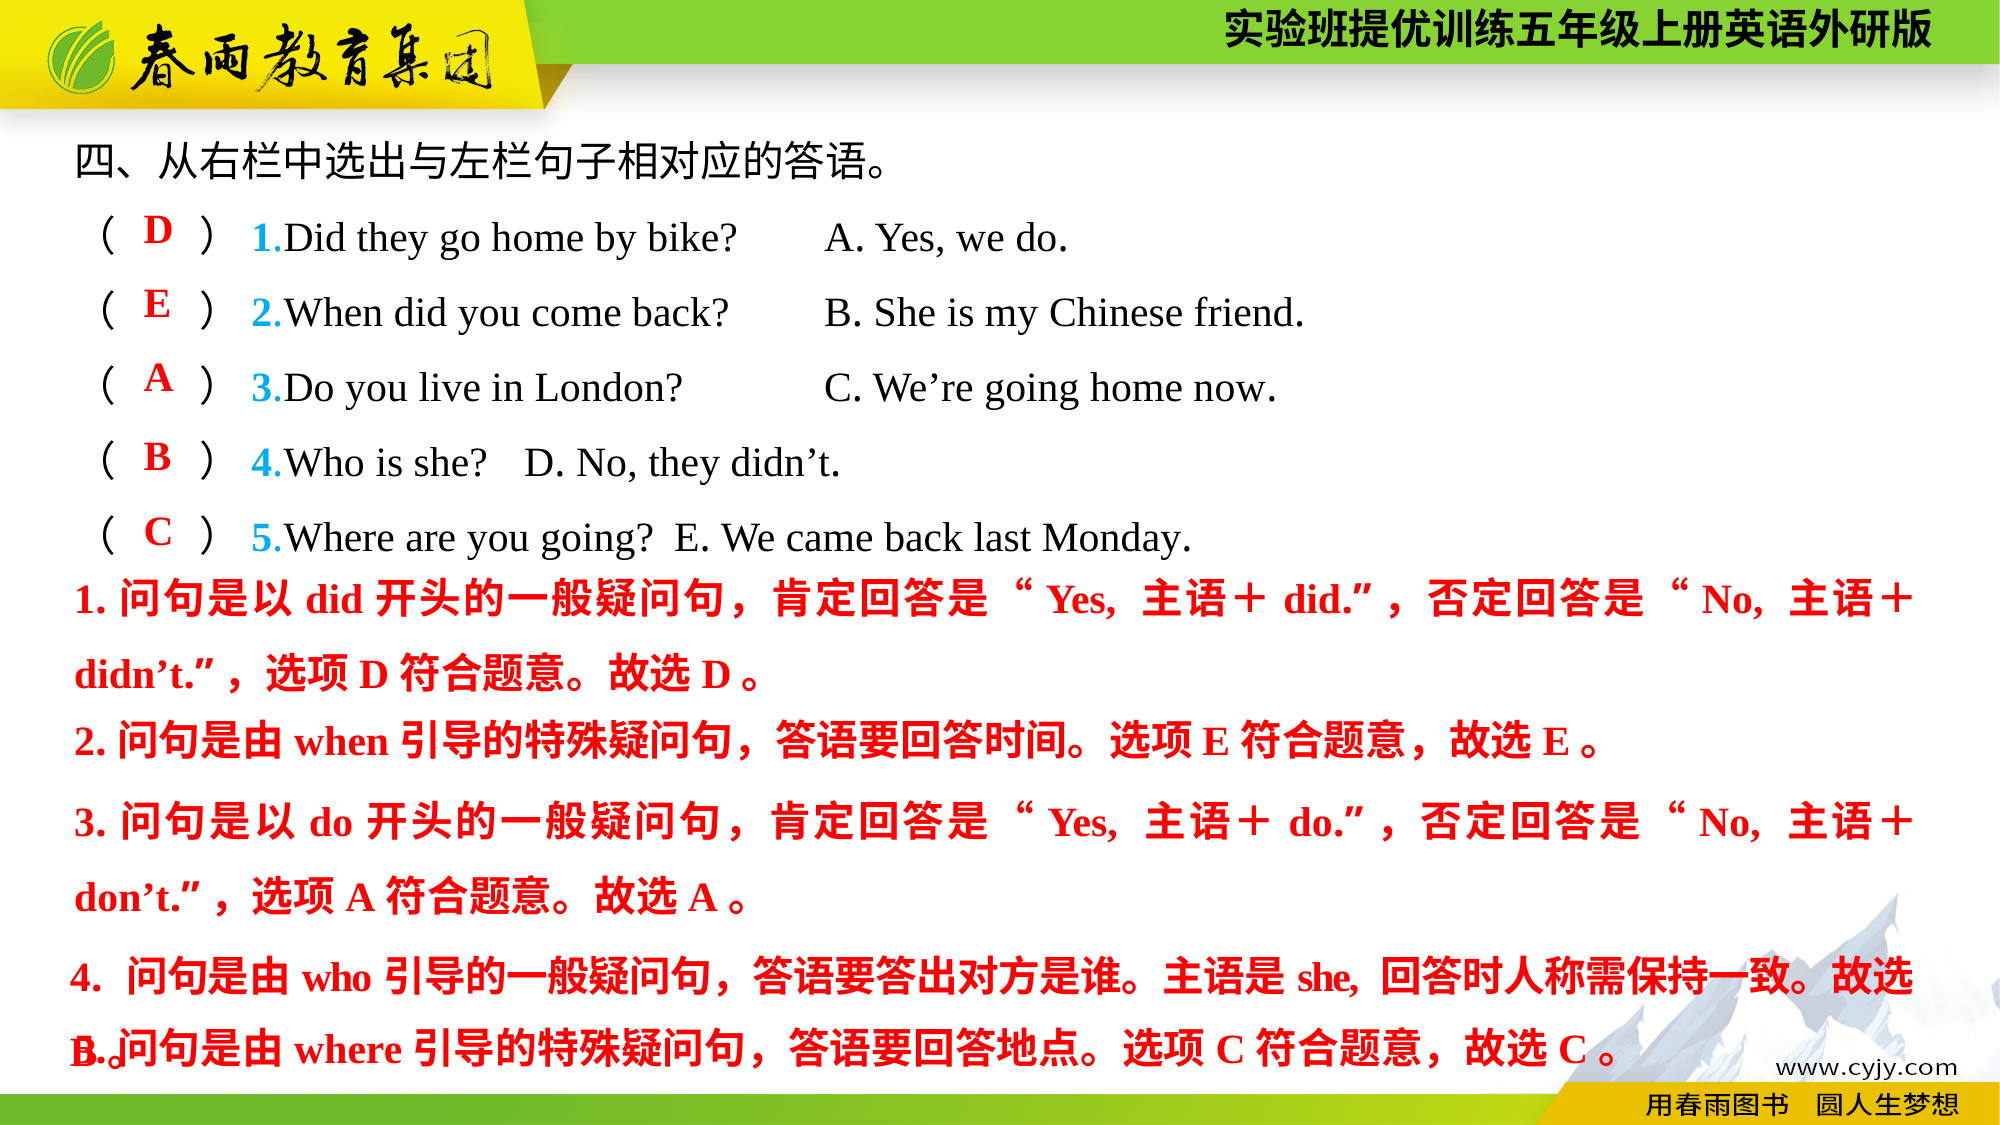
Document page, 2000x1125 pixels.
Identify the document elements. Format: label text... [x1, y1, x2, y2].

text_box A [128, 342, 189, 408]
text_box 5.问句是由where引导的特殊疑问句，答语要回答地点。选项C符合题意，故选C。 [59, 989, 1944, 1080]
text_box D [128, 193, 189, 259]
text_box 4. 问句是由who引导的一般疑问句，答语要答出对方是谁。主语是she, 回答时人称需保持一致。故选B。 [54, 917, 1939, 1083]
list 四、从右栏中选出与左栏句子相对应的答语。 （ ）1.Did they go home by bike? A. Yes, we do. （ ）2.When did you come back? B. She is my Chinese friend. （ ）3.Do you live in London? C. We’re going home now. （ ）4.Who is she? D. No, they didn’t. （ ）5.Where are you going? E. We came back last Monday. [59, 102, 1944, 539]
text_box E [128, 268, 187, 334]
text_box 2.问句是由when引导的特殊疑问句，答语要回答时间。选项E符合题意，故选E。 [59, 681, 1944, 762]
text_box 3.问句是以do开头的一般疑问句，肯定回答是“Yes, 主语＋do.”，否定回答是“No, 主语＋don’t.”，选项A符合题意。故选A。 [59, 762, 1944, 928]
text_box B [128, 421, 187, 486]
text_box C [128, 496, 189, 539]
picture [0, 0, 2000, 1125]
text_box 1.问句是以did开头的一般疑问句，肯定回答是“Yes, 主语＋did.”，否定回答是“No, 主语＋didn’t.”，选项D符合题意。故选D。 [59, 539, 1944, 681]
